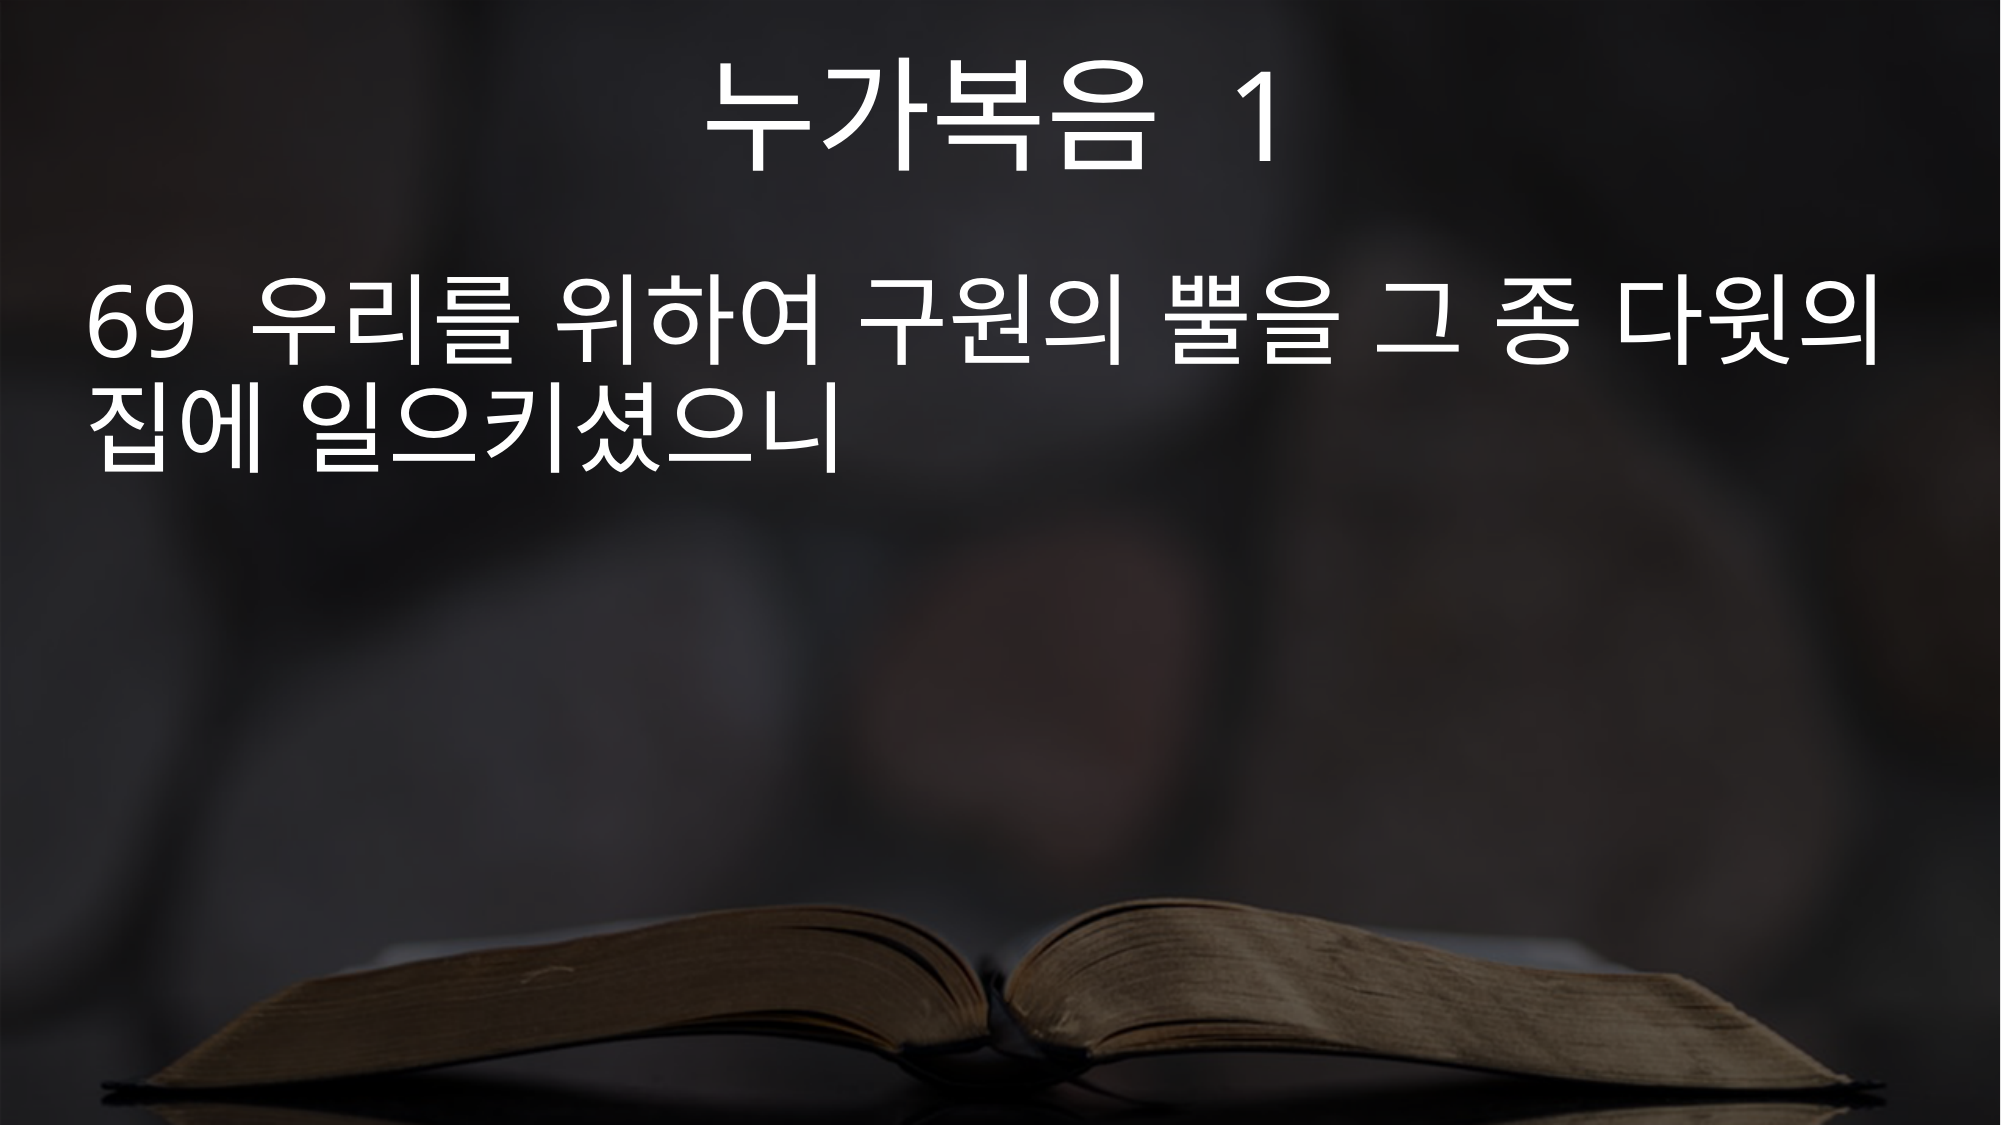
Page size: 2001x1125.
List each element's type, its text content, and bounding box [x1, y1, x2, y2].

list 69 우리를 위하여 구원의 뿔을 그 종 다윗의 집에 일으키셨으니 [69, 263, 1953, 423]
picture [0, 0, 2001, 1125]
footer 누가복음 1 [0, 32, 2000, 192]
